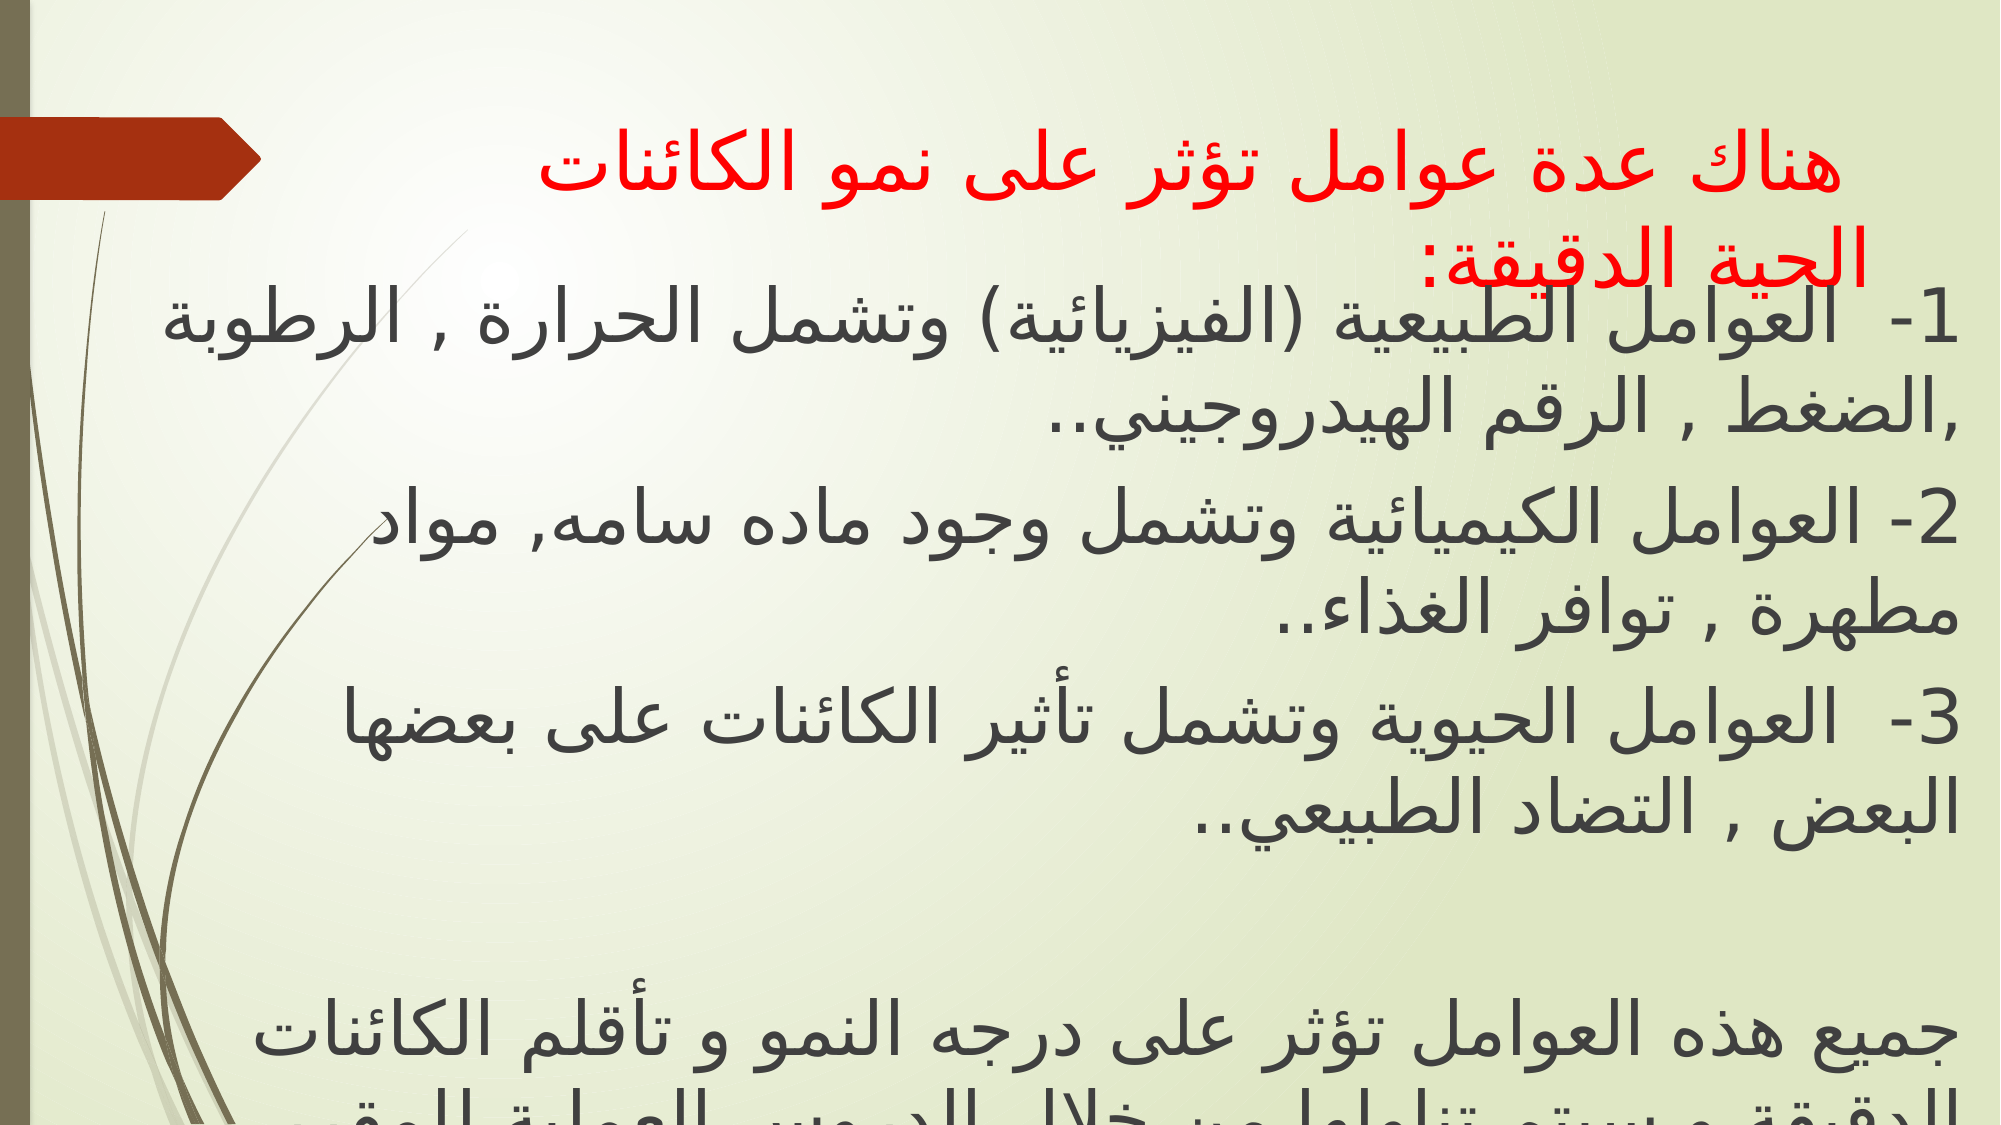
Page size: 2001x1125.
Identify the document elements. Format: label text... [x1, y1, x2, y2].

list 1- العوامل الطبيعية (الفيزيائية) وتشمل الحرارة , الرطوبة ,الضغط , الرقم الهيدروجيني.. 2- العوامل الكيميائية وتشمل وجود ماده سامه, مواد مطهرة , توافر الغذاء.. 3- العوامل الحيوية وتشمل تأثير الكائنات على بعضها البعض , التضاد الطبيعي.. جميع هذه العوامل تؤثر على درجه النمو و تأقلم الكائنات الدقيقة و سيتم تناولها من خلال الدروس العملية للمقرر بالتفصيل و نتمكن من التحكم في معدل نمو هذه الكائنات الدقيقة اما بالزيادة او بالنقص حسب الاحتياج من هذه الكائنات. [132, 259, 1980, 1089]
title هناك عدة عوامل تؤثر على نمو الكائنات الحية الدقيقة: [425, 102, 1888, 259]
